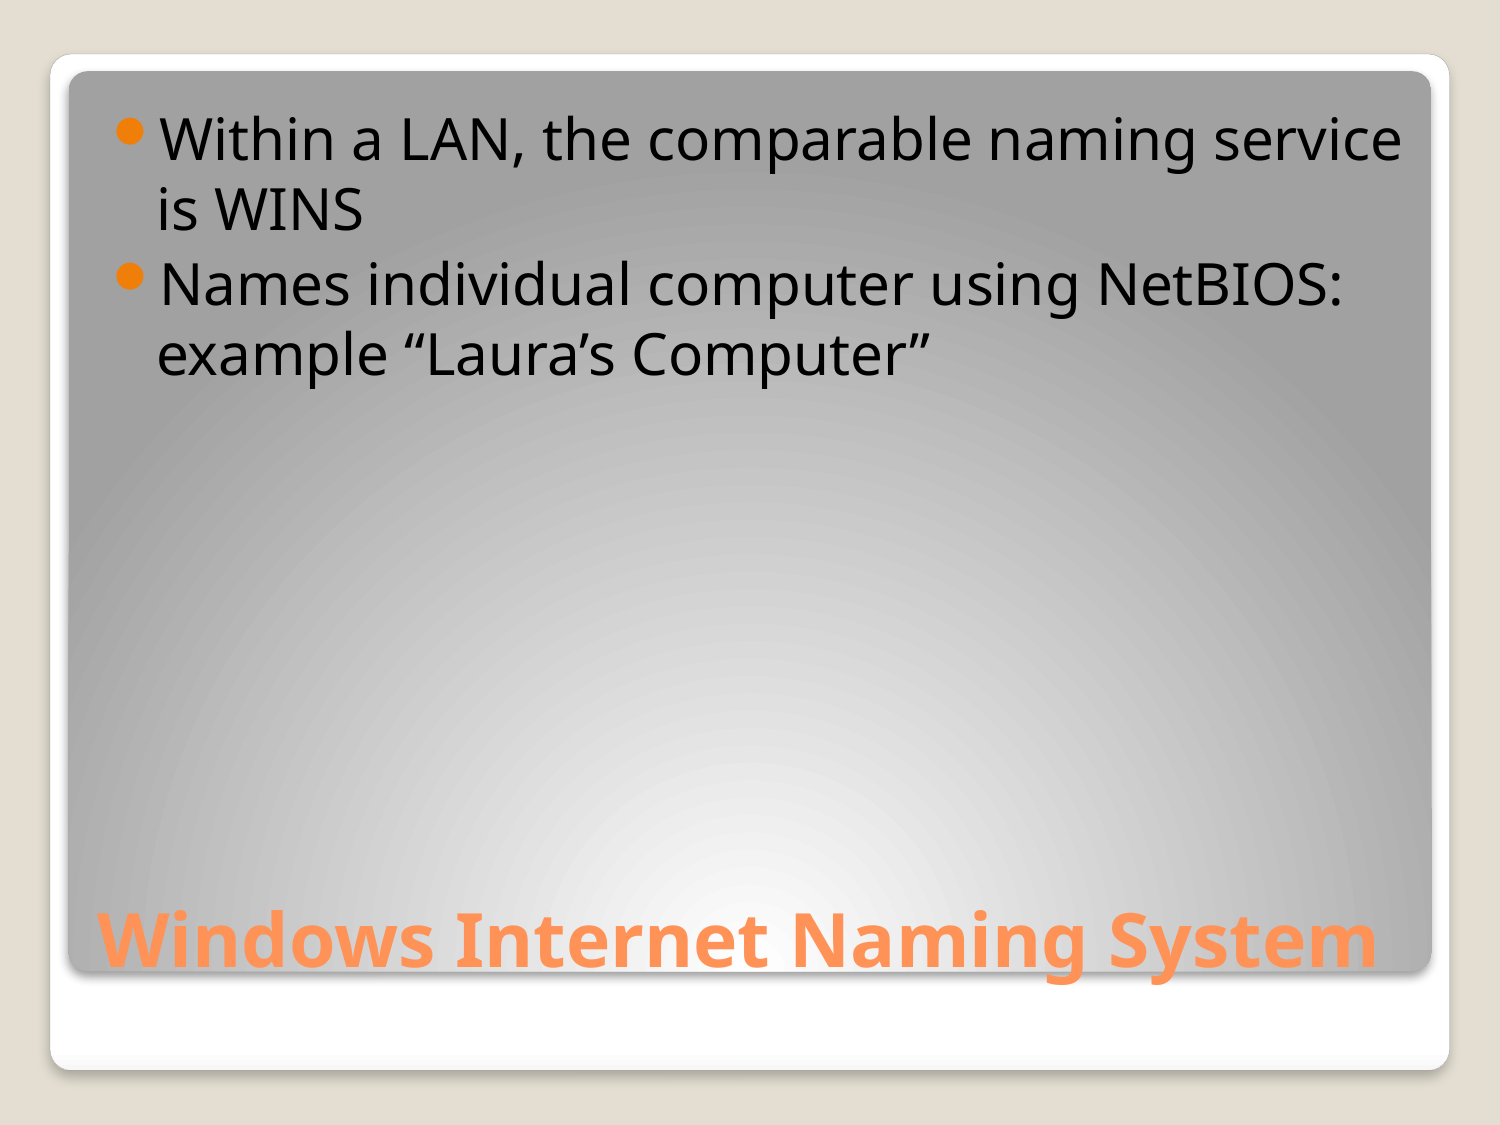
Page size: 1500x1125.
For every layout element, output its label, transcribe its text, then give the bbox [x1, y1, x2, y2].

list Within a LAN, the comparable naming service is WINS Names individual computer using NetBIOS: example “Laura’s Computer” [82, 86, 1425, 774]
title Windows Internet Naming System [82, 817, 1425, 990]
